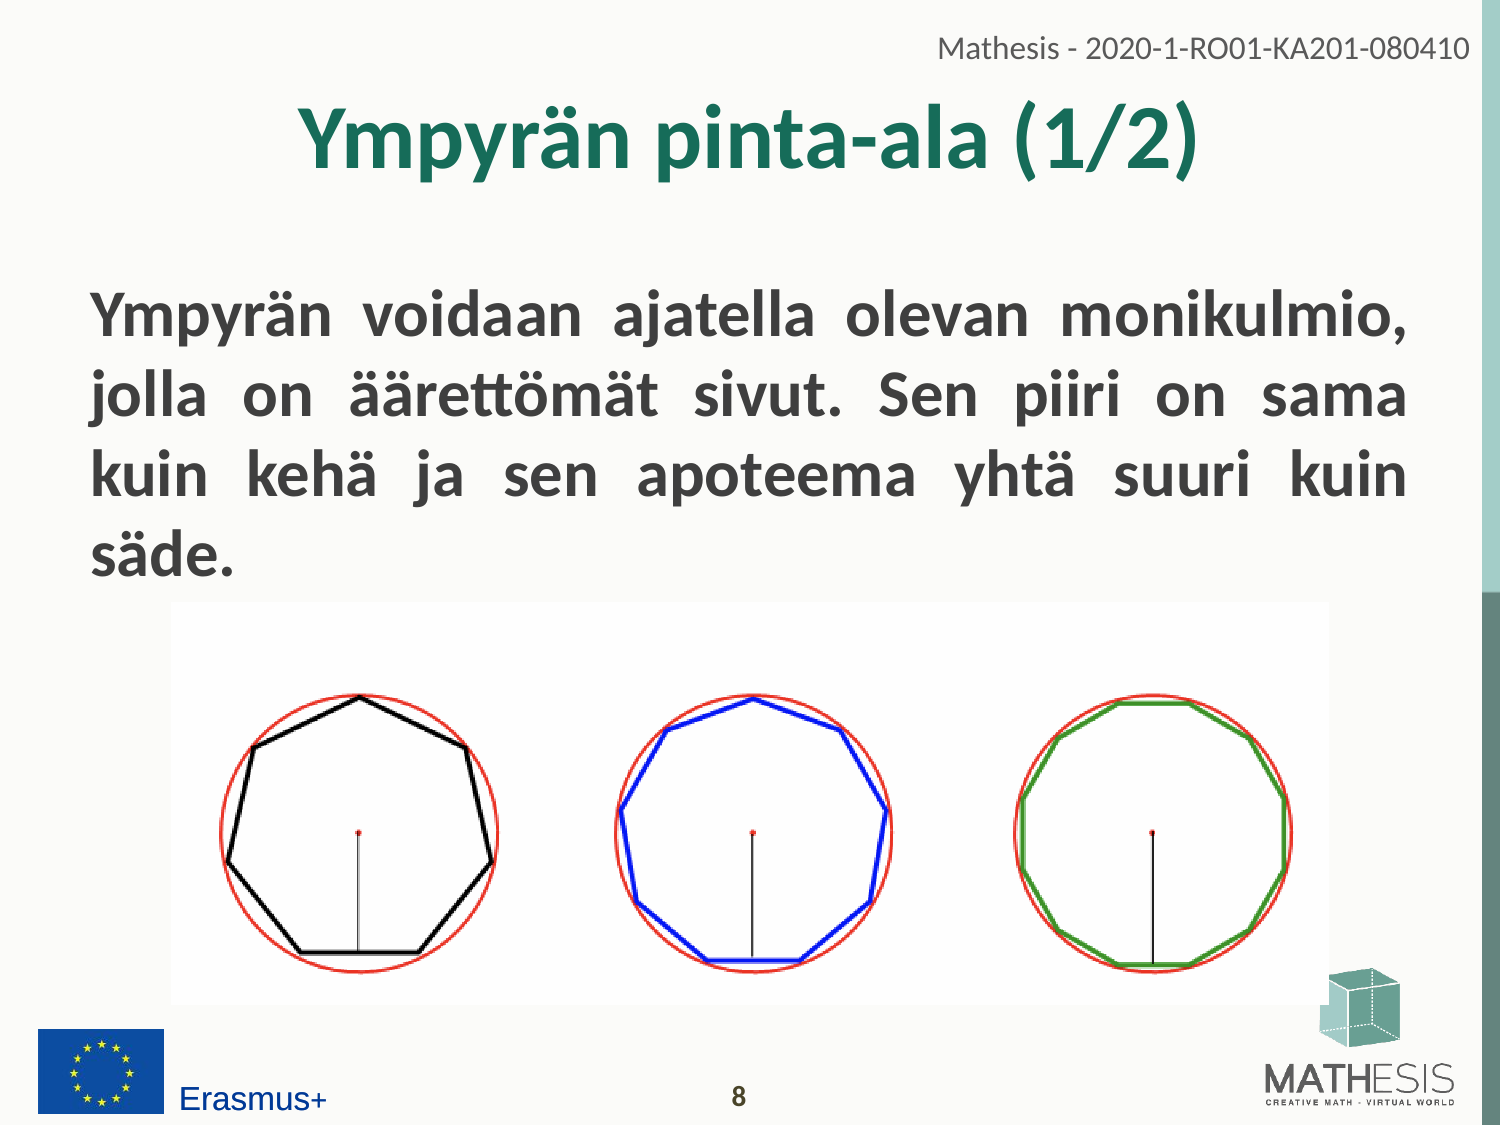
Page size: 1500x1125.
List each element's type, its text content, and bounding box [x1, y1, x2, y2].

picture [38, 1029, 164, 1114]
title Ympyrän pinta-ala (1/2) [75, 69, 1425, 257]
list Ympyrän voidaan ajatella olevan monikulmio, jolla on äärettömät sivut. Sen piiri on sama kuin kehä ja sen apoteema yhtä suuri kuin säde. [75, 262, 1425, 1005]
picture [170, 602, 1329, 1006]
